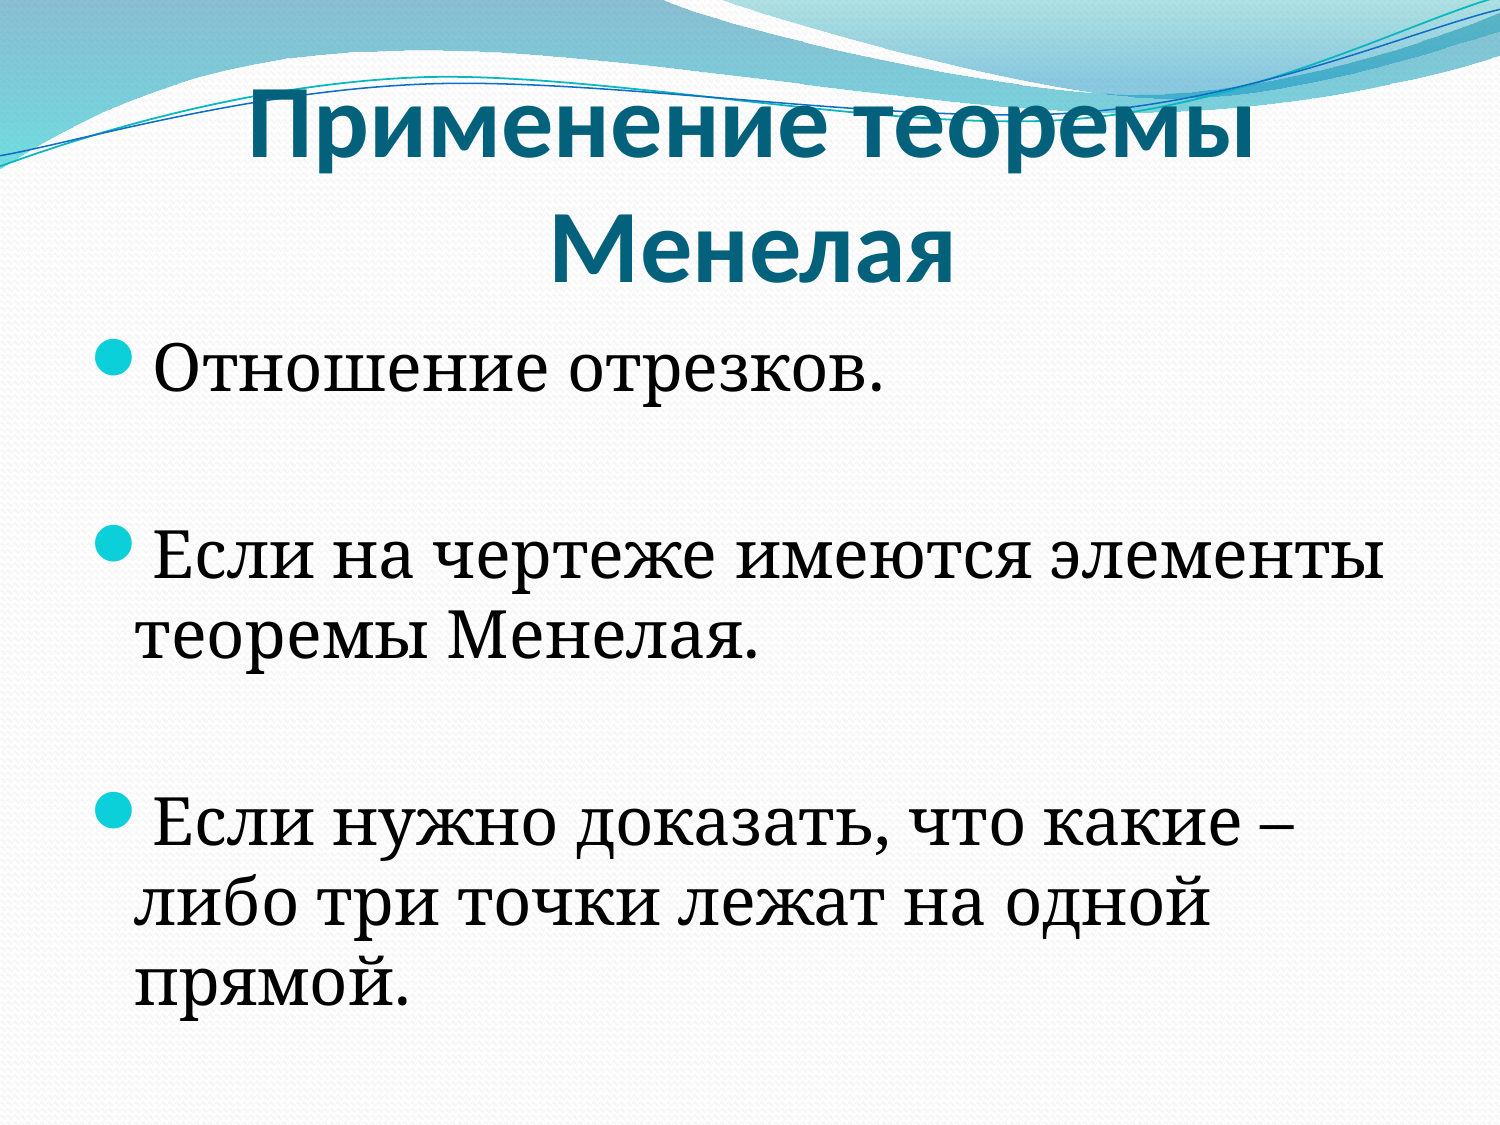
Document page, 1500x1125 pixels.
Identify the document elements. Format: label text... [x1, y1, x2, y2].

list Отношение отрезков. Если на чертеже имеются элементы теоремы Менелая. Если нужно доказать, что какие – либо три точки лежат на одной прямой. [75, 317, 1425, 1038]
title Применение теоремы Менелая [82, 46, 1425, 303]
